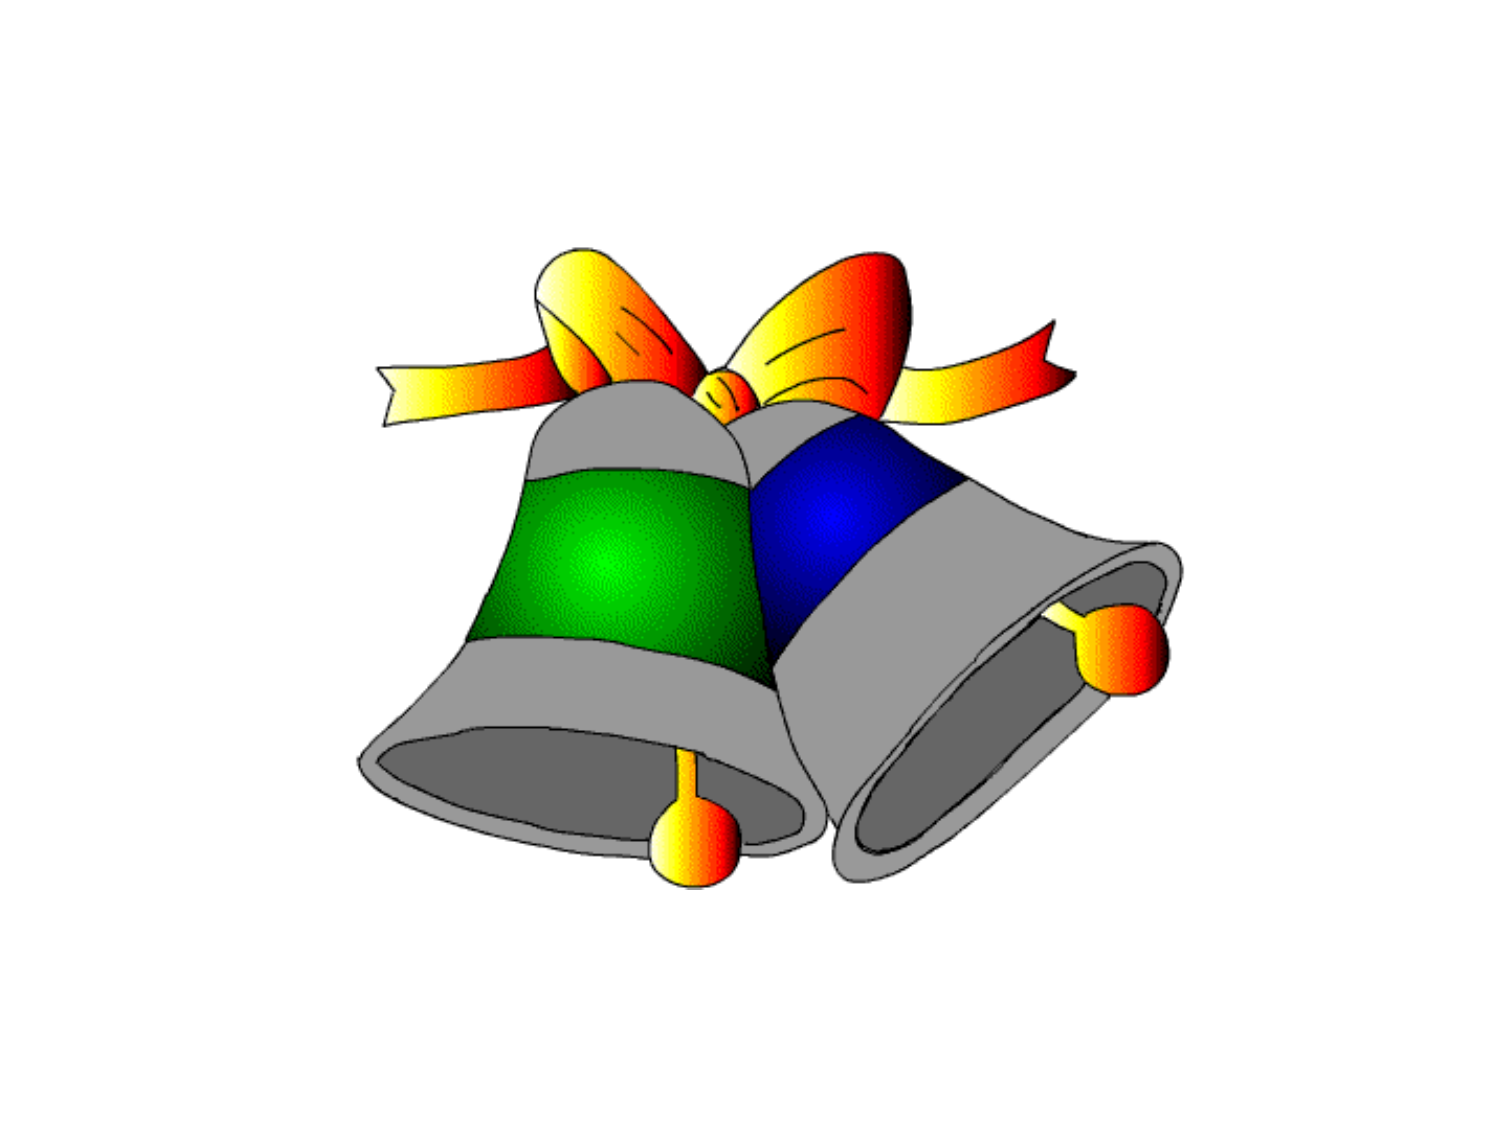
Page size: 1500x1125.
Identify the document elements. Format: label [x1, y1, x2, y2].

title [112, 234, 1388, 1067]
picture [292, 245, 1203, 891]
